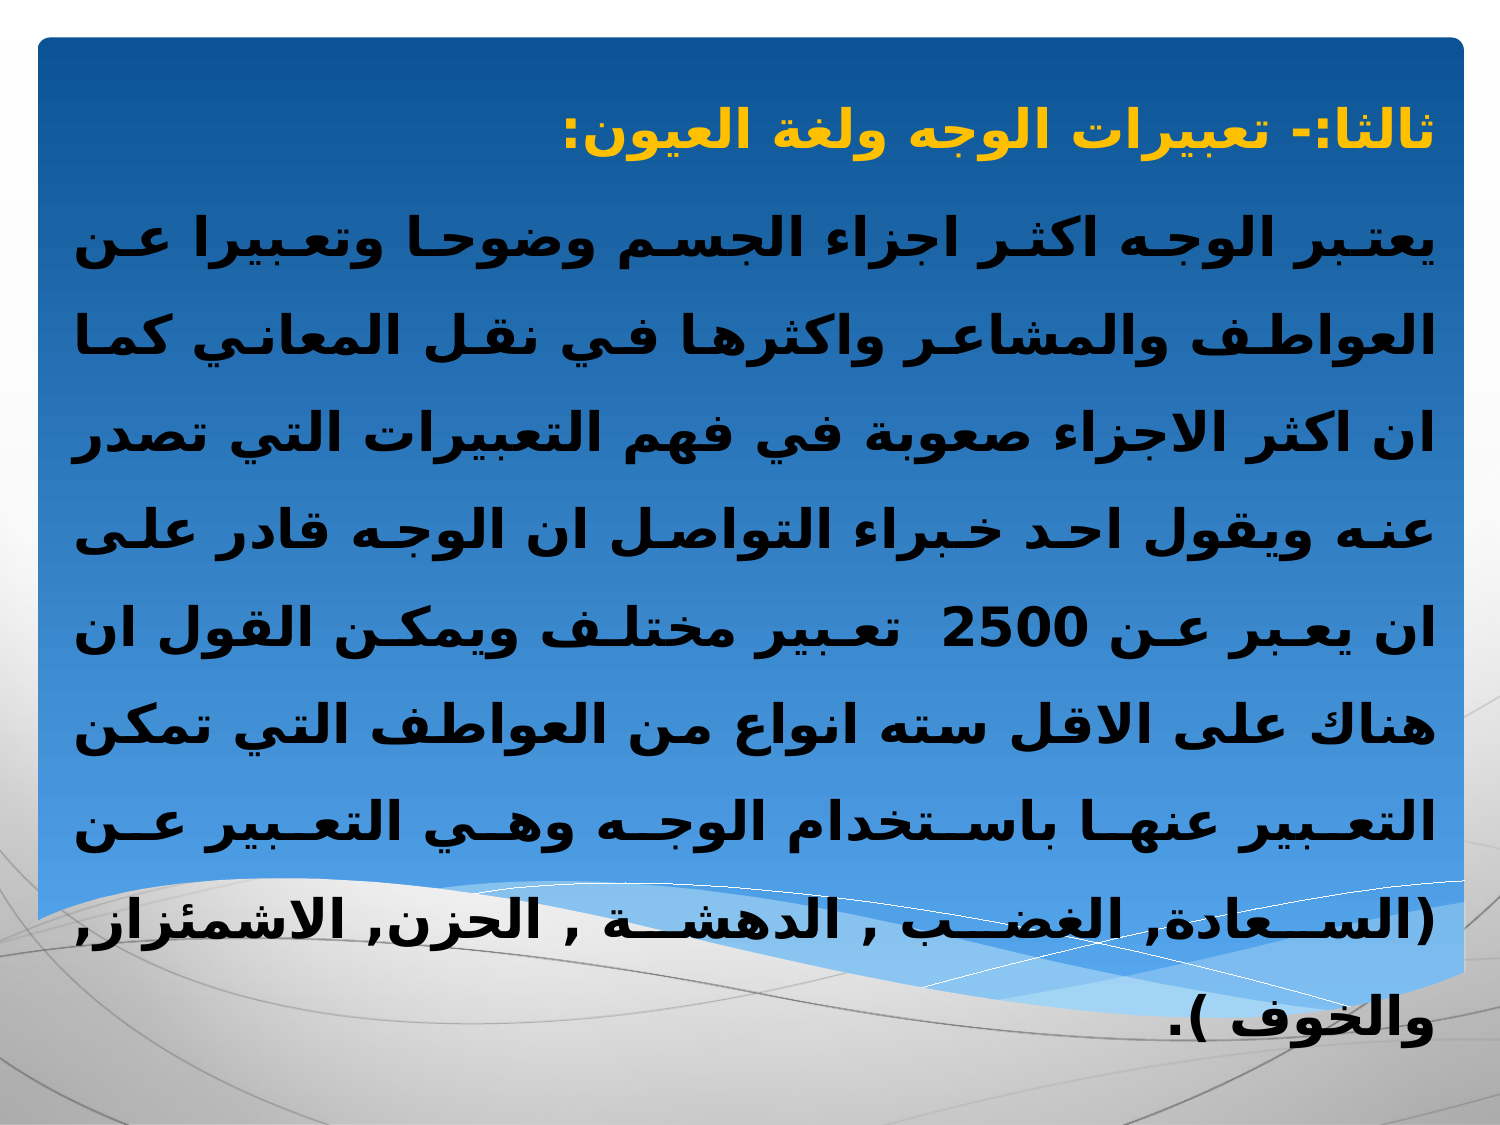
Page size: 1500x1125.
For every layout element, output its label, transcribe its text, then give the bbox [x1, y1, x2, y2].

subtitle ثالثا:- تعبيرات الوجه ولغة العيون: يعتبر الوجه اكثر اجزاء الجسم وضوحا وتعبيرا عن العواطف والمشاعر واكثرها في نقل المعاني كما ان اكثر الاجزاء صعوبة في فهم التعبيرات التي تصدر عنه ويقول احد خبراء التواصل ان الوجه قادر على ان يعبر عن 2500 تعبير مختلف ويمكن القول ان هناك على الاقل سته انواع من العواطف التي تمكن التعبير عنها باستخدام الوجه وهي التعبير عن (السعادة, الغضب , الدهشة , الحزن, الاشمئزاز, والخوف ). [58, 54, 1453, 1059]
